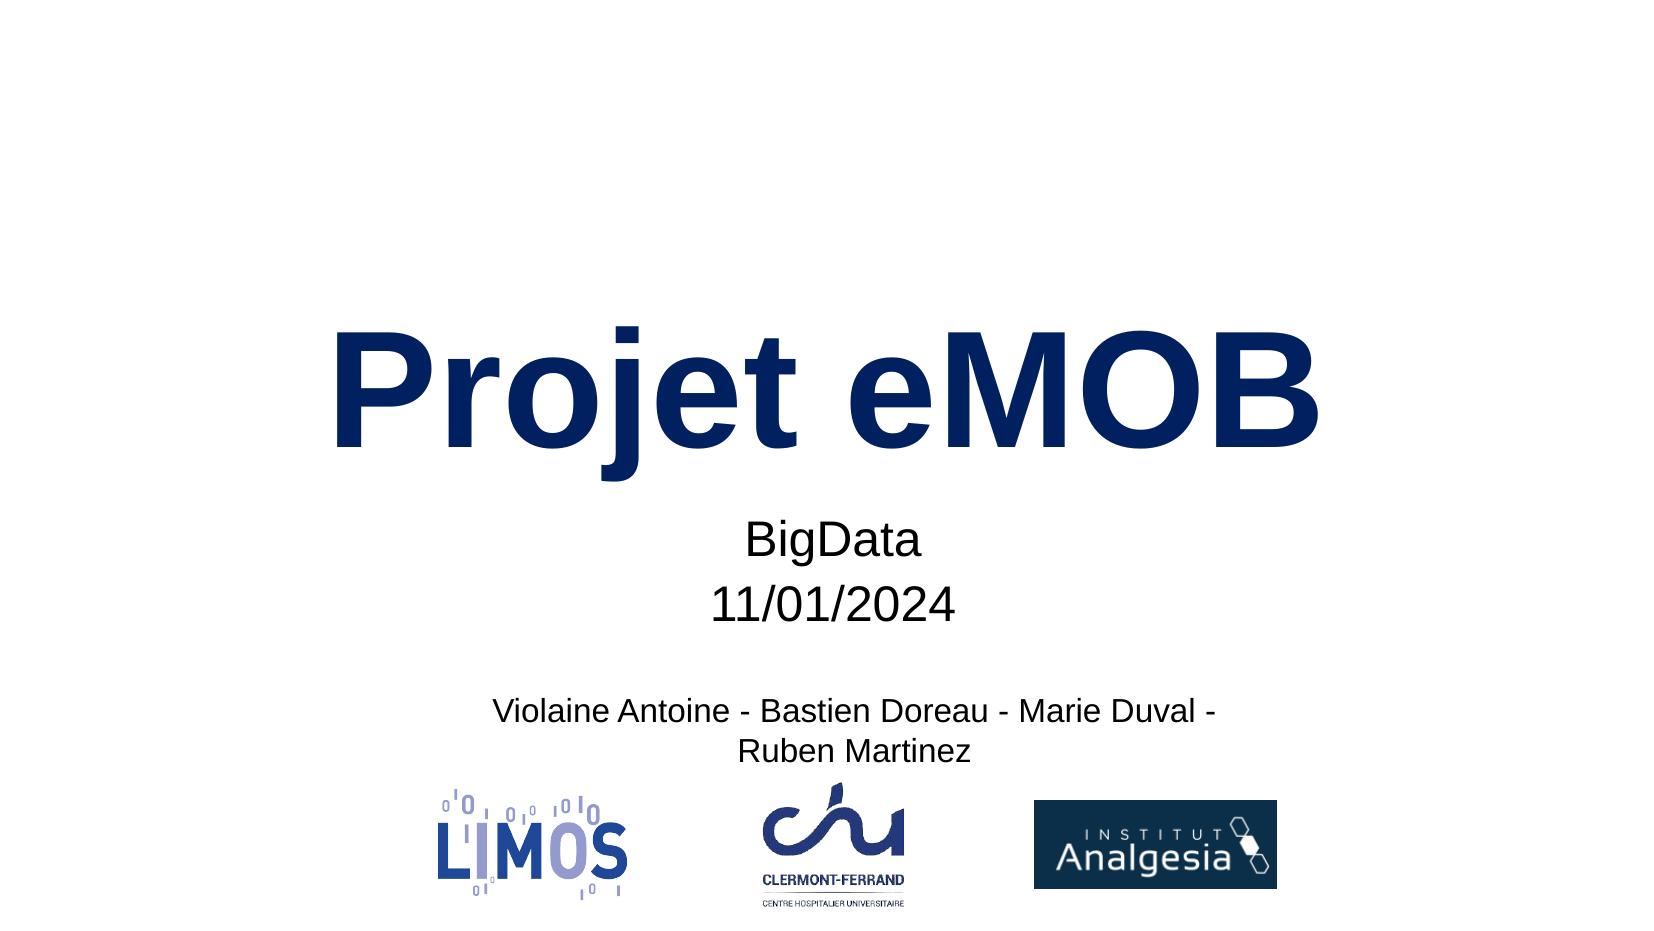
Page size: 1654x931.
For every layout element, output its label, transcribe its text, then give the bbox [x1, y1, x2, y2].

text_box Violaine Antoine - Bastien Doreau - Marie Duval - Ruben Martinez [444, 681, 1266, 777]
text_box BigData [422, 498, 1244, 564]
picture [760, 781, 905, 908]
text_box 11/01/2024 [422, 564, 1244, 639]
picture [432, 784, 632, 904]
text_box Projet eMOB [178, 273, 1475, 519]
picture [1034, 800, 1277, 889]
slide_number [1185, 847, 1571, 912]
